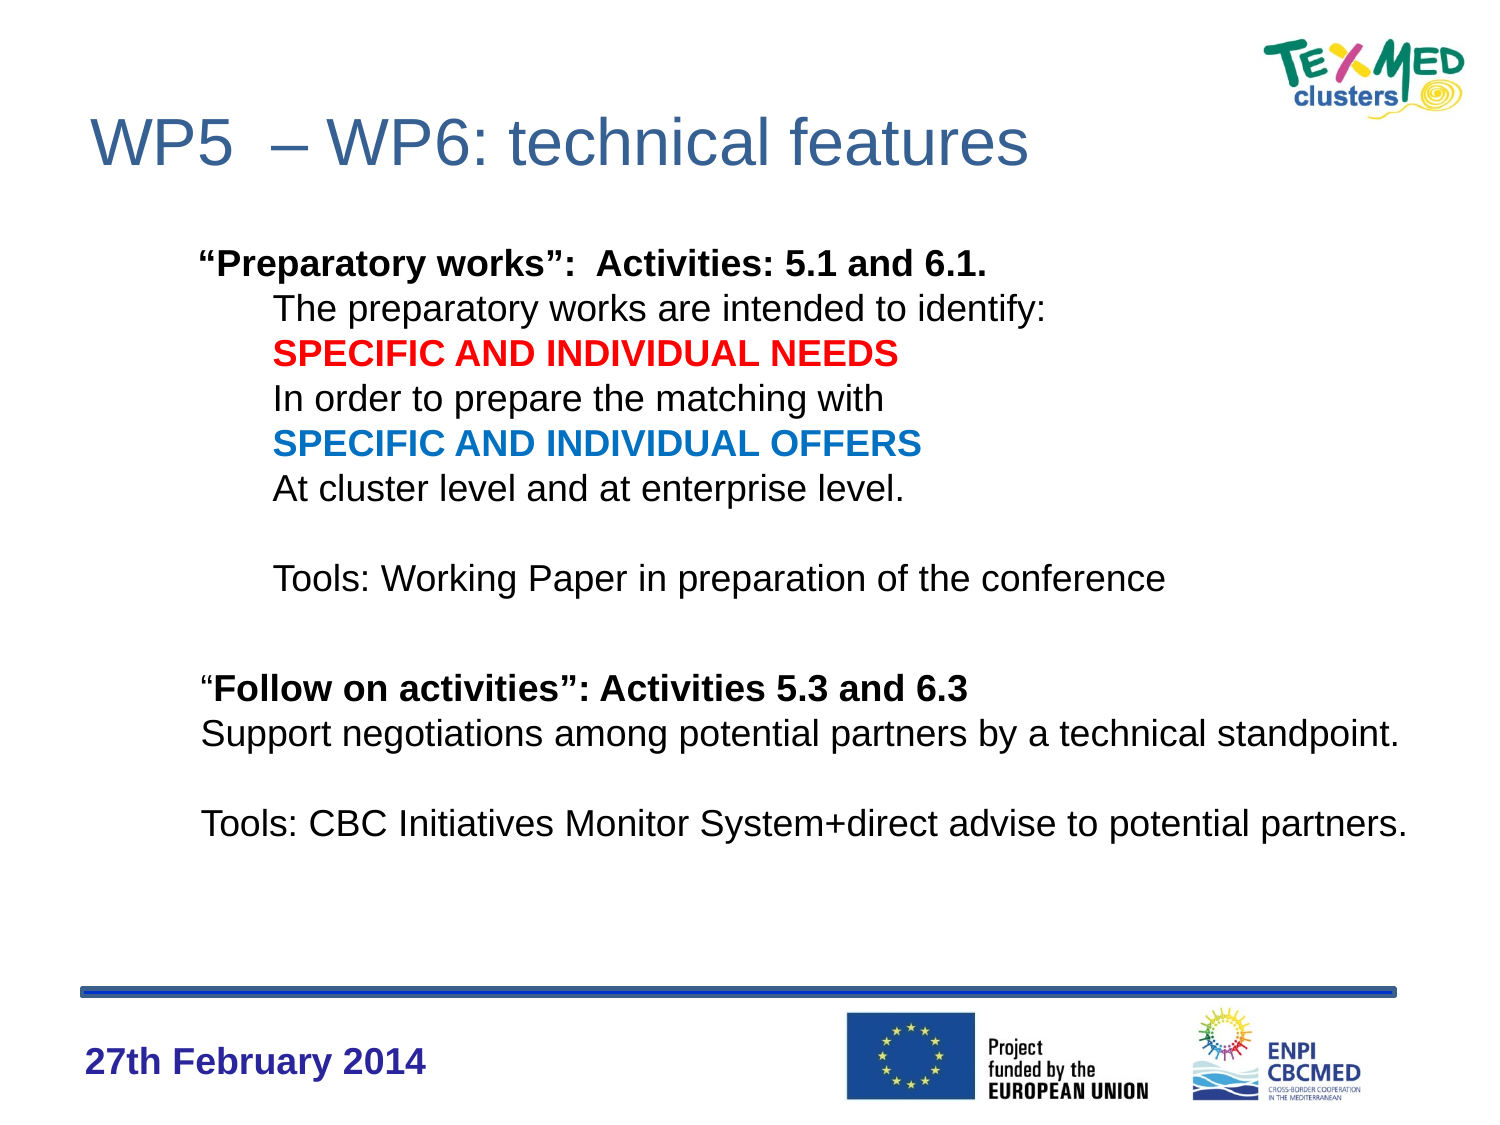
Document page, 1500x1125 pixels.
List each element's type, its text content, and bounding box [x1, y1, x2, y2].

title WP5 – WP6: technical features [75, 45, 1425, 233]
text_box [80, 986, 1397, 998]
text_box “Follow on activities”: Activities 5.3 and 6.3 Support negotiations among potential partners by a technical standpoint. Tools: CBC Initiatives Monitor System+direct advise to potential partners. [185, 656, 1424, 897]
picture [1190, 1006, 1361, 1101]
text_box “Preparatory works”: Activities: 5.1 and 6.1. The preparatory works are intended to identify: SPECIFIC AND INDIVIDUAL NEEDS In order to prepare the matching with SPECIFIC AND INDIVIDUAL OFFERS At cluster level and at enterprise level. Tools: Working Paper in preparation of the conference [182, 231, 1353, 607]
text_box 27th February 2014 [70, 1029, 514, 1089]
picture [844, 1011, 1150, 1101]
picture [1257, 30, 1469, 127]
